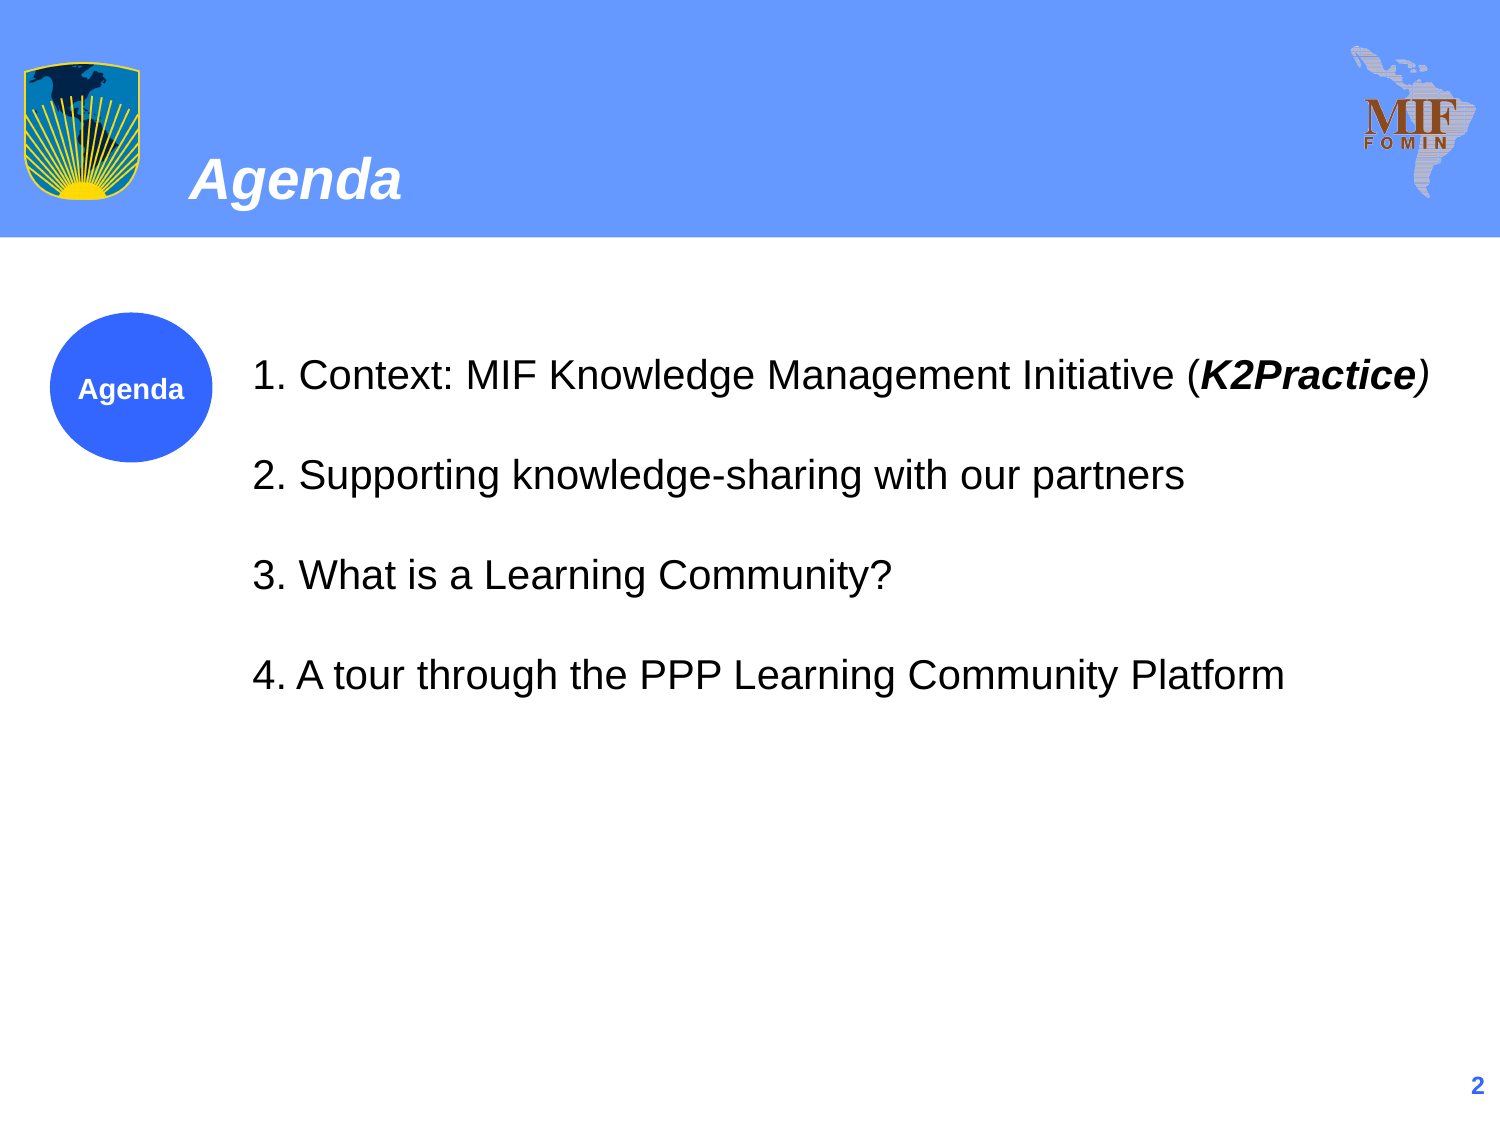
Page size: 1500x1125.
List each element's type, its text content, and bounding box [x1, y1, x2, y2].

picture [24, 62, 140, 200]
picture [1350, 46, 1476, 198]
text_box Agenda [49, 312, 213, 463]
text_box 1. Context: MIF Knowledge Management Initiative (K2Practice) 2. Supporting knowledge-sharing with our partners 3. What is a Learning Community? 4. A tour through the PPP Learning Community Platform [237, 290, 1500, 761]
text_box Agenda [175, 134, 419, 219]
